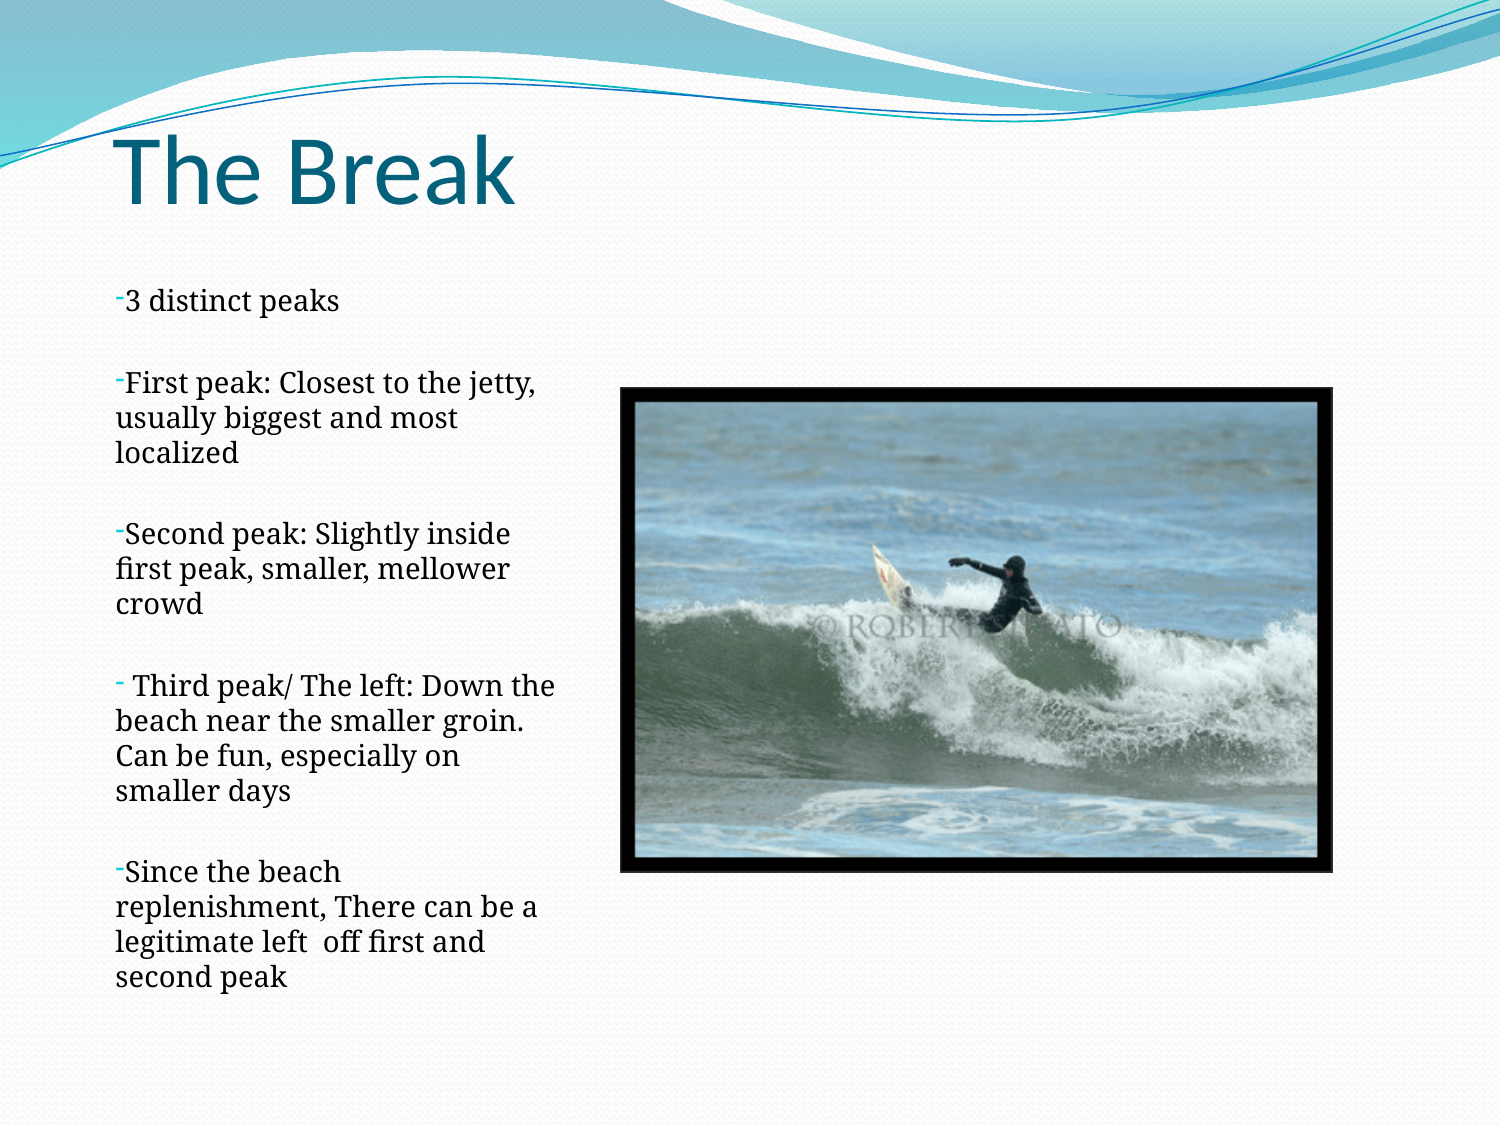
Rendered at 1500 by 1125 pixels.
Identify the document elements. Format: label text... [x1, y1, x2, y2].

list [620, 387, 1333, 873]
list 3 distinct peaks First peak: Closest to the jetty, usually biggest and most localized Second peak: Slightly inside first peak, smaller, mellower crowd Third peak/ The left: Down the beach near the smaller groin. Can be fun, especially on smaller days Since the beach replenishment, There can be a legitimate left off first and second peak [112, 275, 563, 1025]
title The Break [112, 84, 925, 225]
